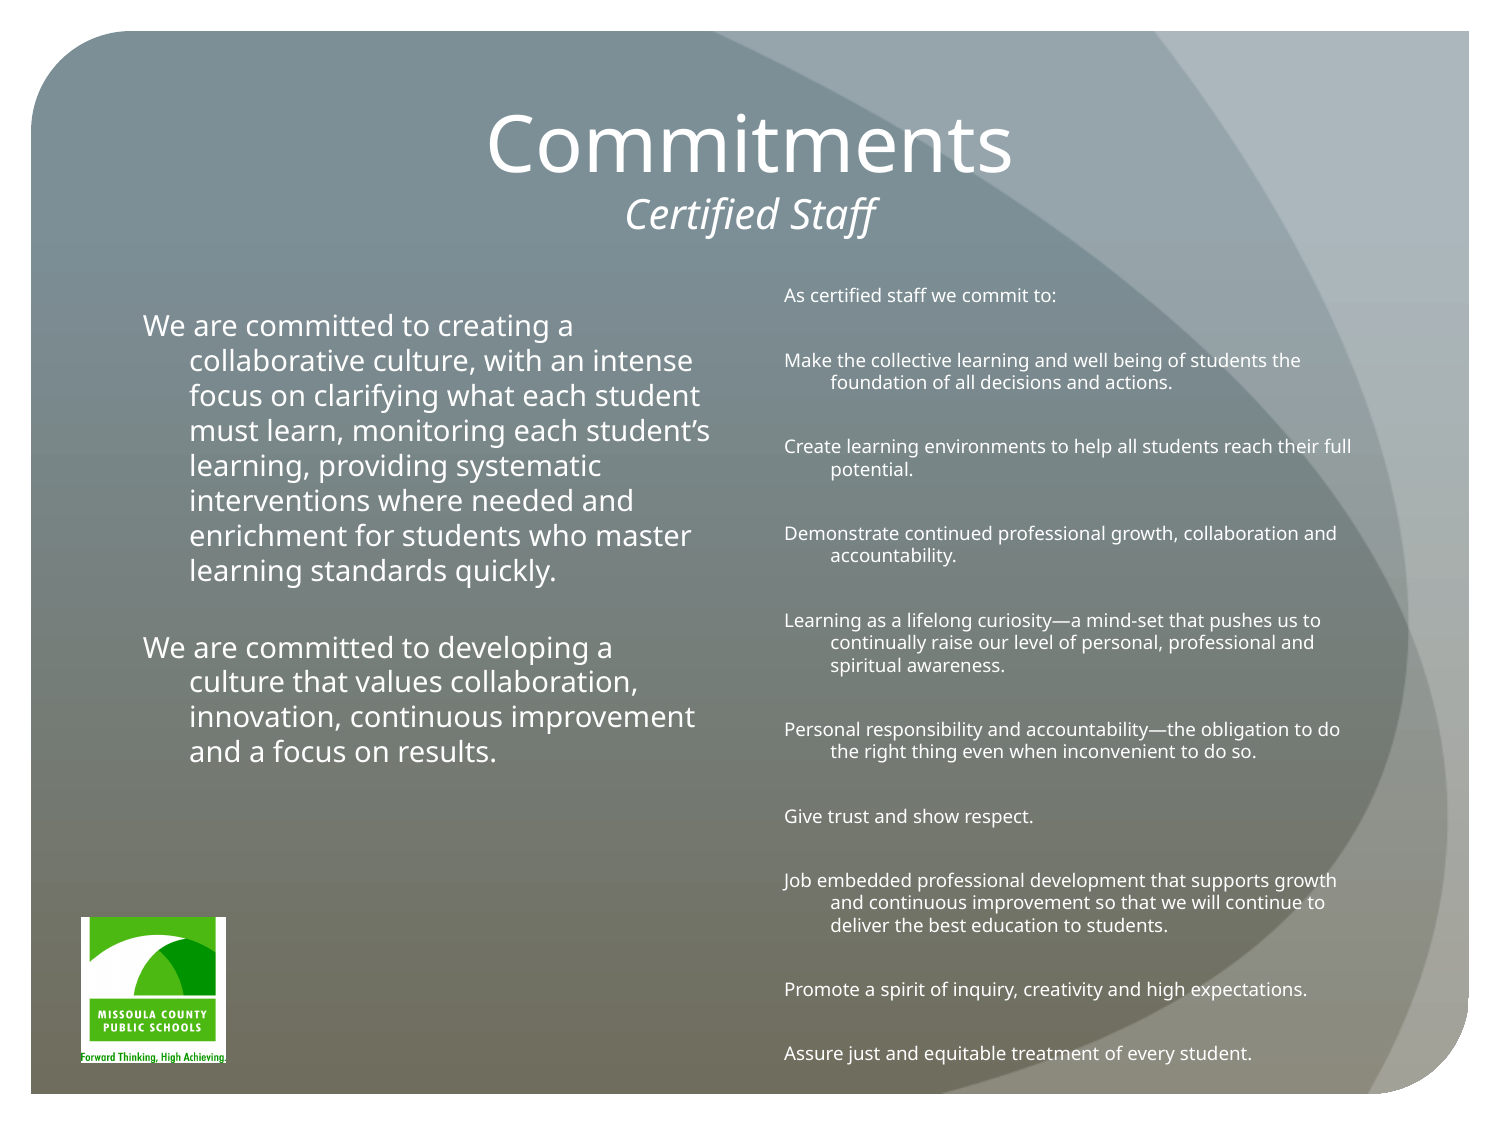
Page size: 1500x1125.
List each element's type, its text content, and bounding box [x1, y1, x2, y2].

title Commitments Certified Staff [127, 62, 1372, 246]
list As certified staff we commit to: Make the collective learning and well being of students the foundation of all decisions and actions. Create learning environments to help all students reach their full potential. Demonstrate continued professional growth, collaboration and accountability. Learning as a lifelong curiosity—a mind-set that pushes us to continually raise our level of personal, professional and spiritual awareness. Personal responsibility and accountability—the obligation to do the right thing even when inconvenient to do so. Give trust and show respect. Job embedded professional development that supports growth and continuous improvement so that we will continue to deliver the best education to students. Promote a spirit of inquiry, creativity and high expectations. Assure just and equitable treatment of every student. [769, 276, 1370, 1039]
picture [24, 30, 1473, 1094]
list We are committed to creating a collaborative culture, with an intense focus on clarifying what each student must learn, monitoring each student’s learning, providing systematic interventions where needed and enrichment for students who master learning standards quickly. We are committed to developing a culture that values collaboration, innovation, continuous improvement and a focus on results. [127, 299, 728, 528]
